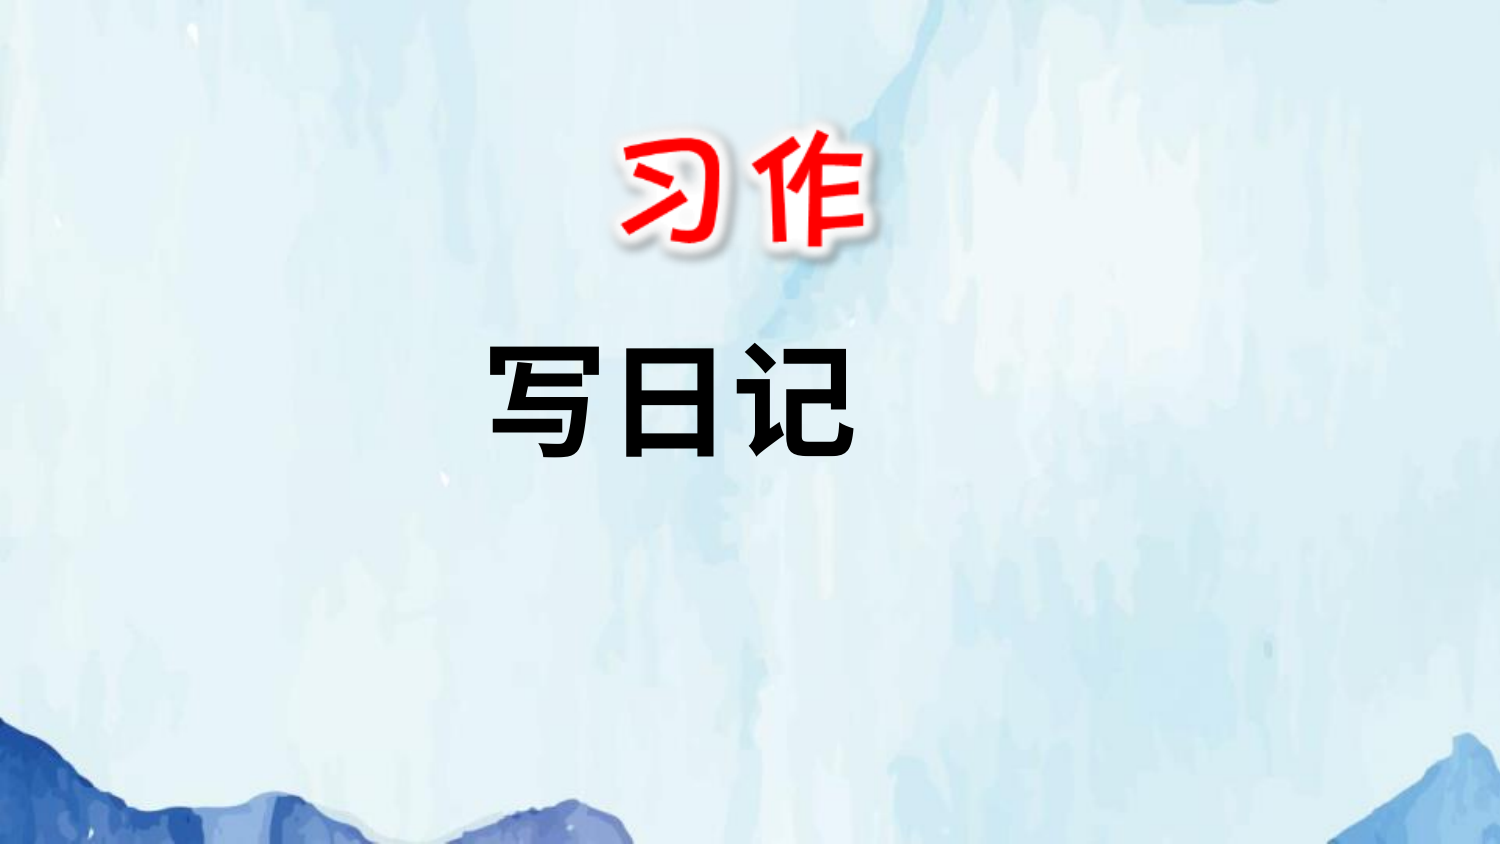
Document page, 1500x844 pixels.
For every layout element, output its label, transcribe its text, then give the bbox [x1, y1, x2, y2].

text_box 写日记 [467, 315, 1016, 481]
picture [0, 0, 1500, 844]
